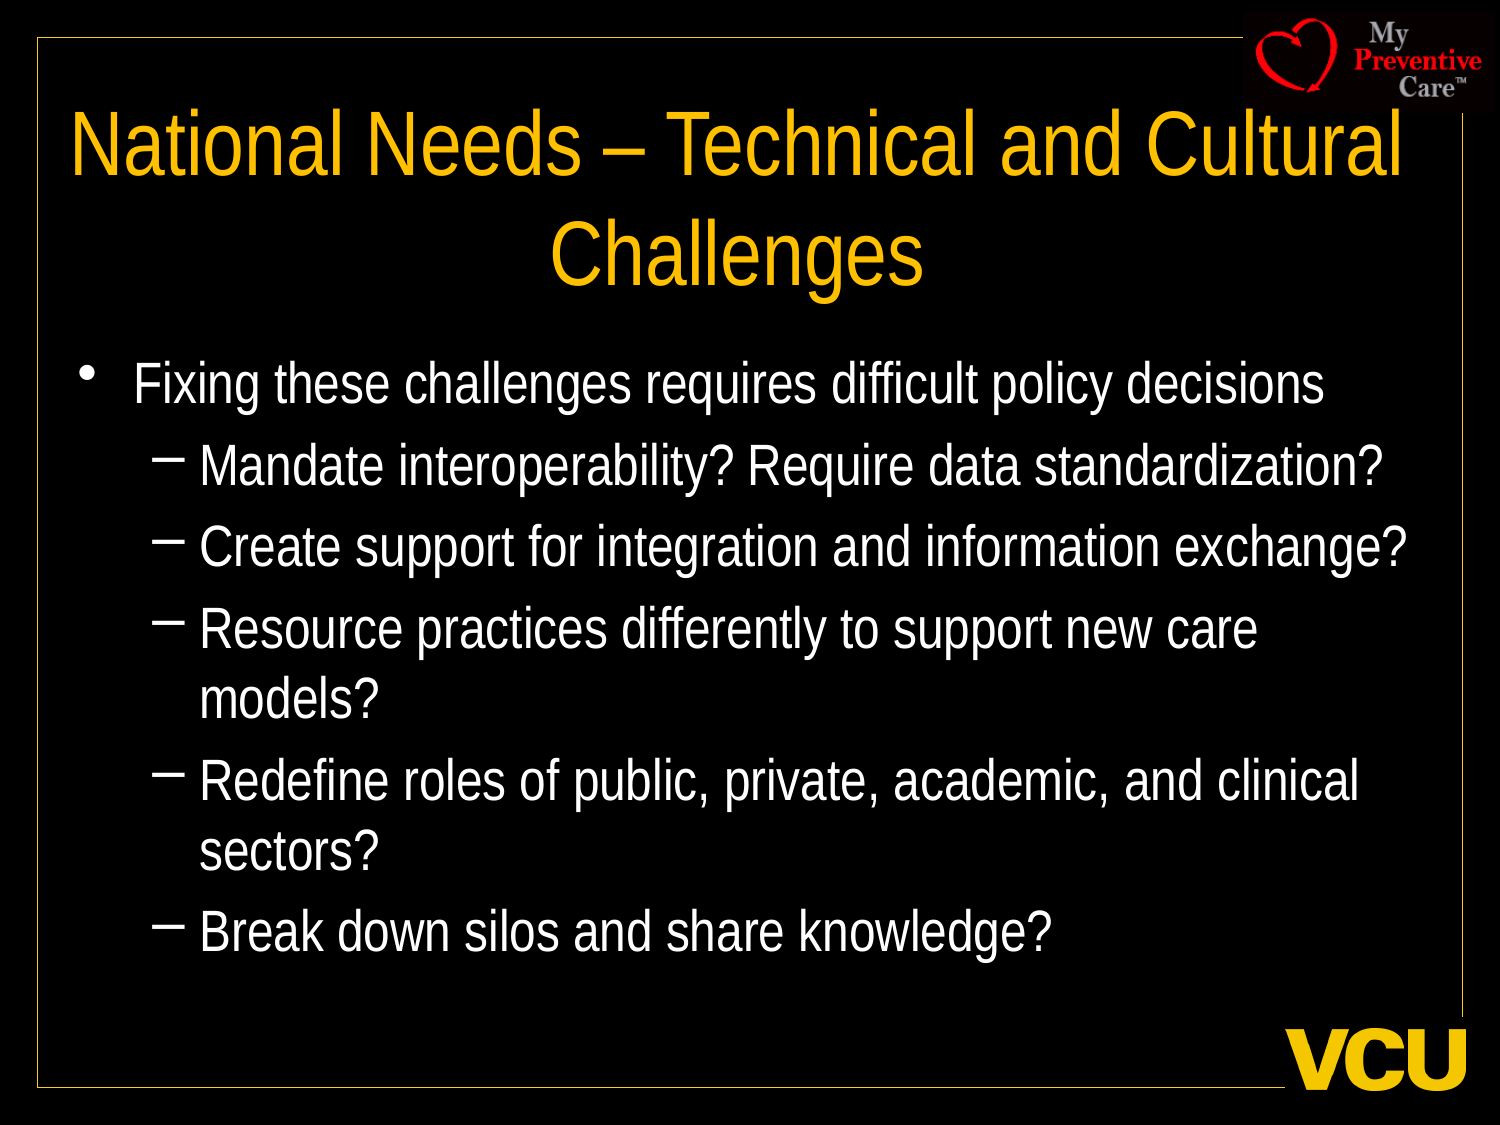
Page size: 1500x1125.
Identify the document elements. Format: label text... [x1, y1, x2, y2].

picture [1285, 1017, 1474, 1091]
title National Needs – Technical and Cultural Challenges [49, 99, 1426, 288]
picture [1243, 12, 1495, 113]
list Fixing these challenges requires difficult policy decisions Mandate interoperability? Require data standardization? Create support for integration and information exchange? Resource practices differently to support new care models? Redefine roles of public, private, academic, and clinical sectors? Break down silos and share knowledge? [62, 337, 1438, 988]
